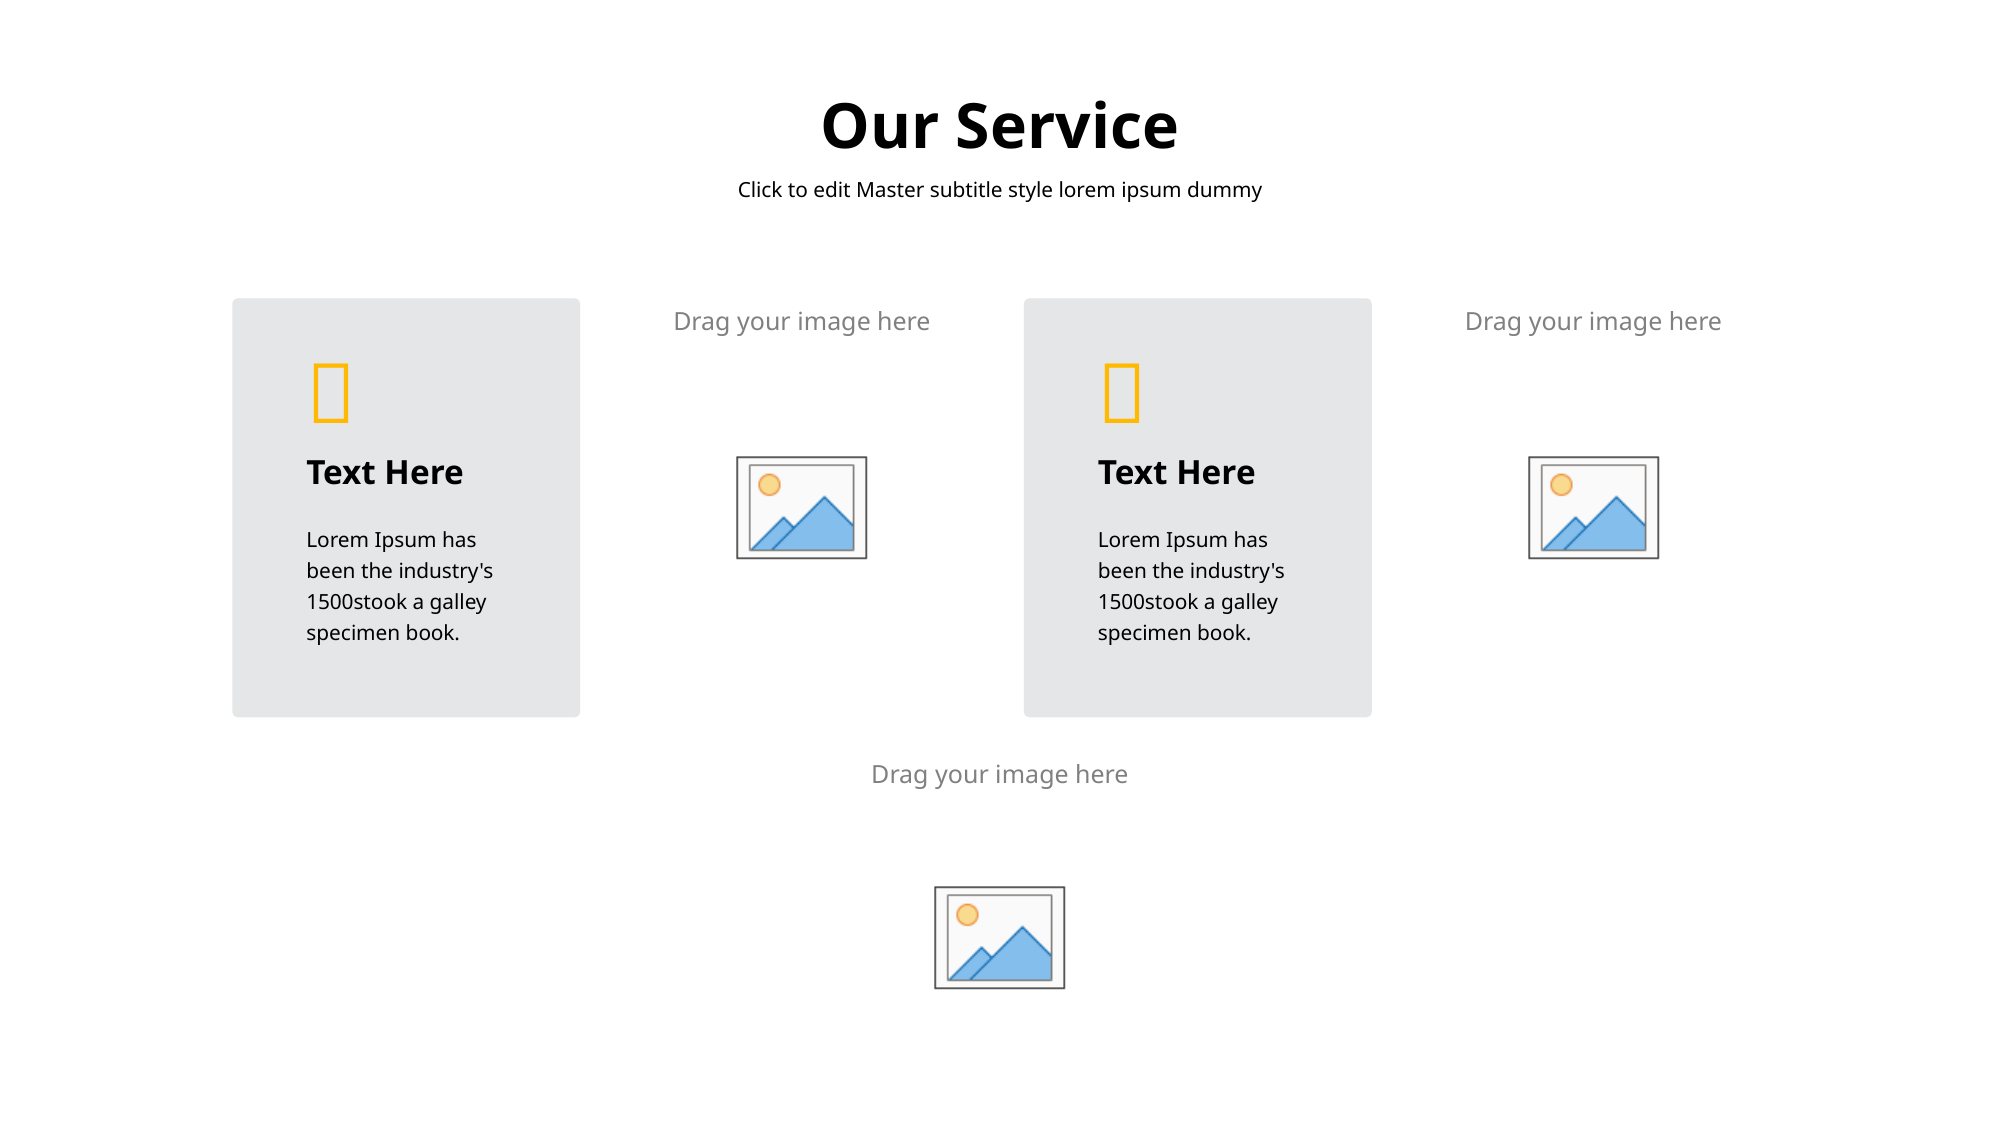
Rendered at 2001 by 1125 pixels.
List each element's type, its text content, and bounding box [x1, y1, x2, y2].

picture [232, 751, 1768, 1125]
subtitle Click to edit Master subtitle style lorem ipsum dummy [137, 179, 1863, 204]
text_box [231, 297, 582, 719]
picture [1419, 298, 1768, 718]
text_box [291, 332, 521, 651]
title Our Service [137, 78, 1863, 179]
picture [628, 298, 976, 718]
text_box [1083, 332, 1313, 651]
text_box [1022, 297, 1373, 719]
